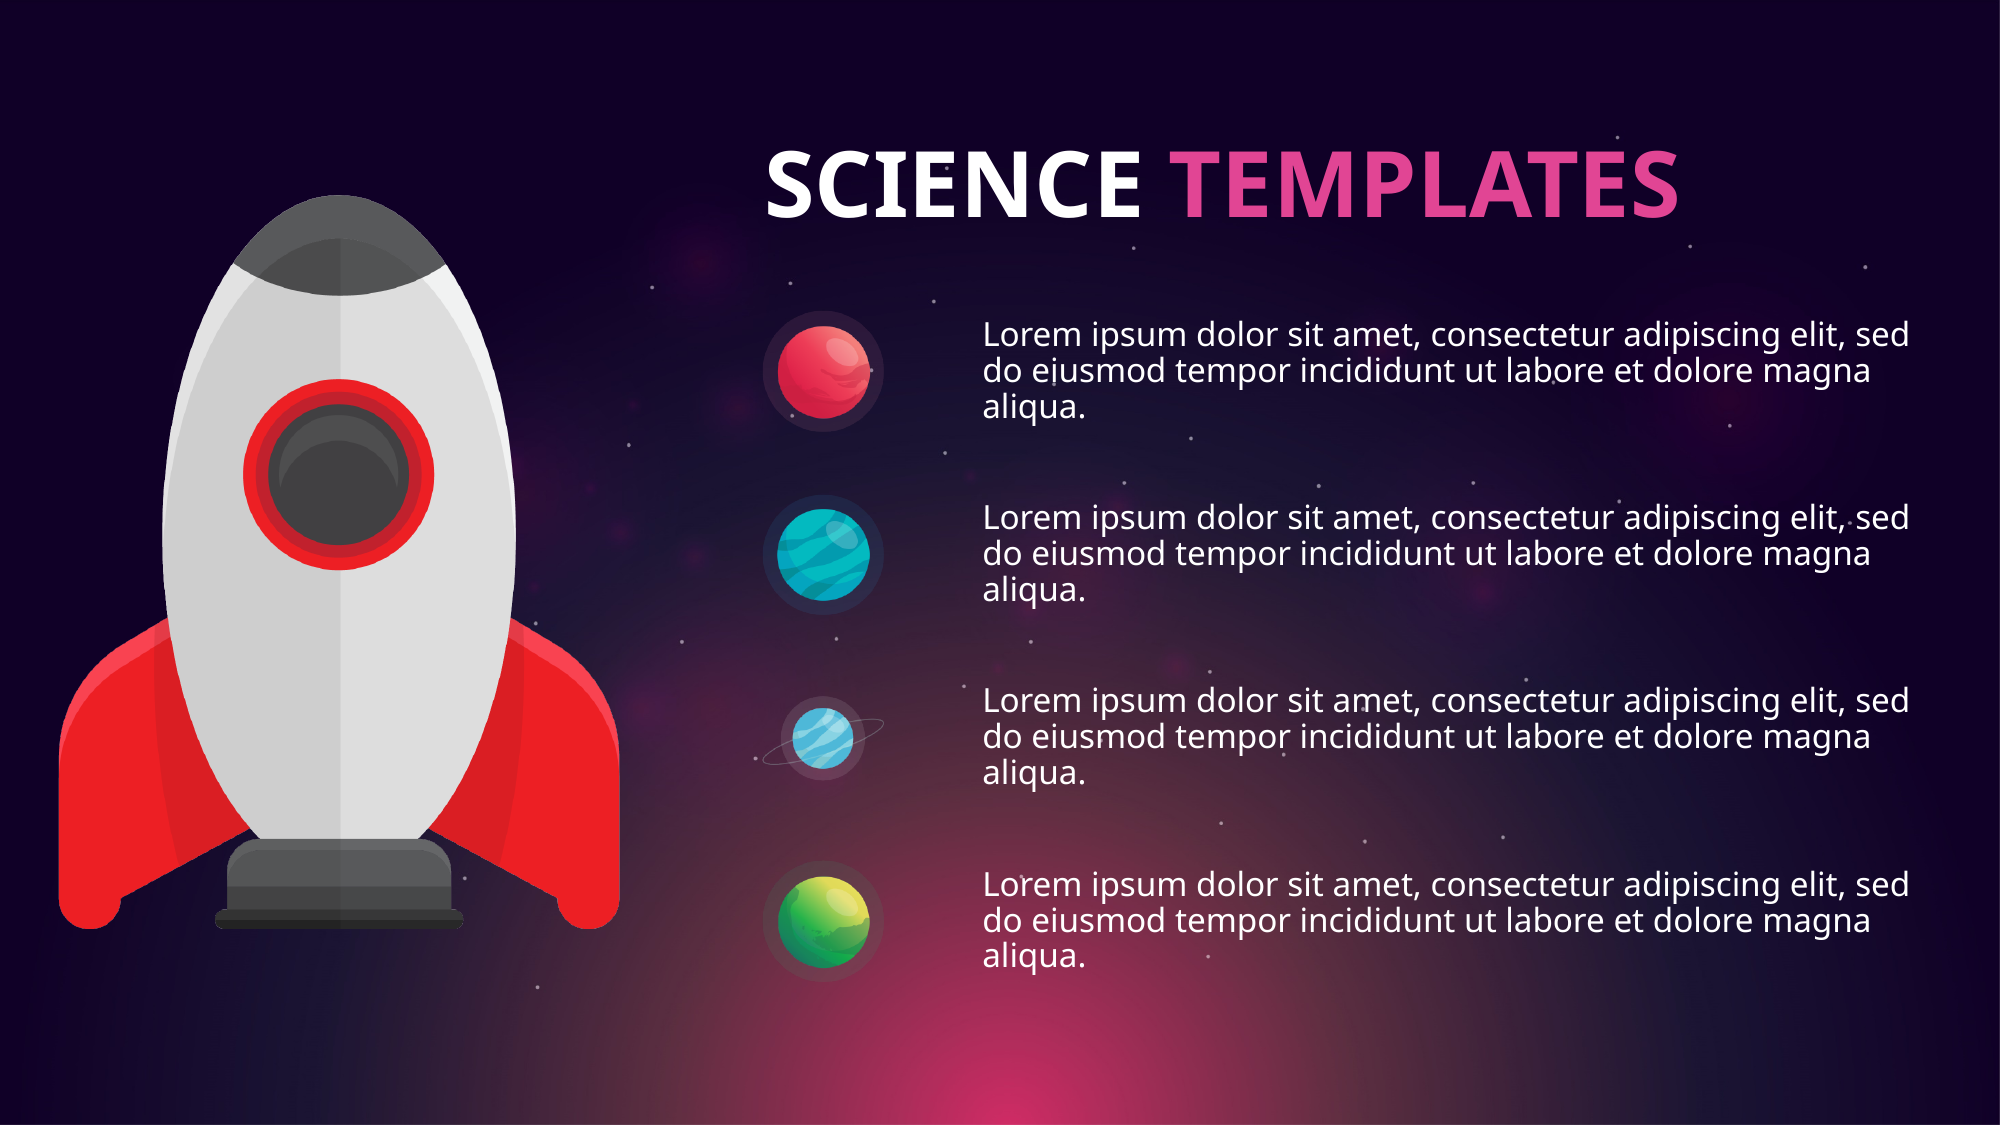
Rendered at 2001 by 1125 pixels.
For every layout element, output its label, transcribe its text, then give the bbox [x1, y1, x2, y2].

title SCIENCE TEMPLATES [749, 115, 1962, 260]
list Lorem ipsum dolor sit amet, consectetur adipiscing elit, sed do eiusmod tempor incididunt ut labore et dolore magna aliqua. [967, 511, 1962, 598]
list Lorem ipsum dolor sit amet, consectetur adipiscing elit, sed do eiusmod tempor incididunt ut labore et dolore magna aliqua. [967, 328, 1962, 415]
list Lorem ipsum dolor sit amet, consectetur adipiscing elit, sed do eiusmod tempor incididunt ut labore et dolore magna aliqua. [967, 694, 1962, 781]
picture [0, 0, 2000, 1125]
list Lorem ipsum dolor sit amet, consectetur adipiscing elit, sed do eiusmod tempor incididunt ut labore et dolore magna aliqua. [967, 878, 1962, 965]
